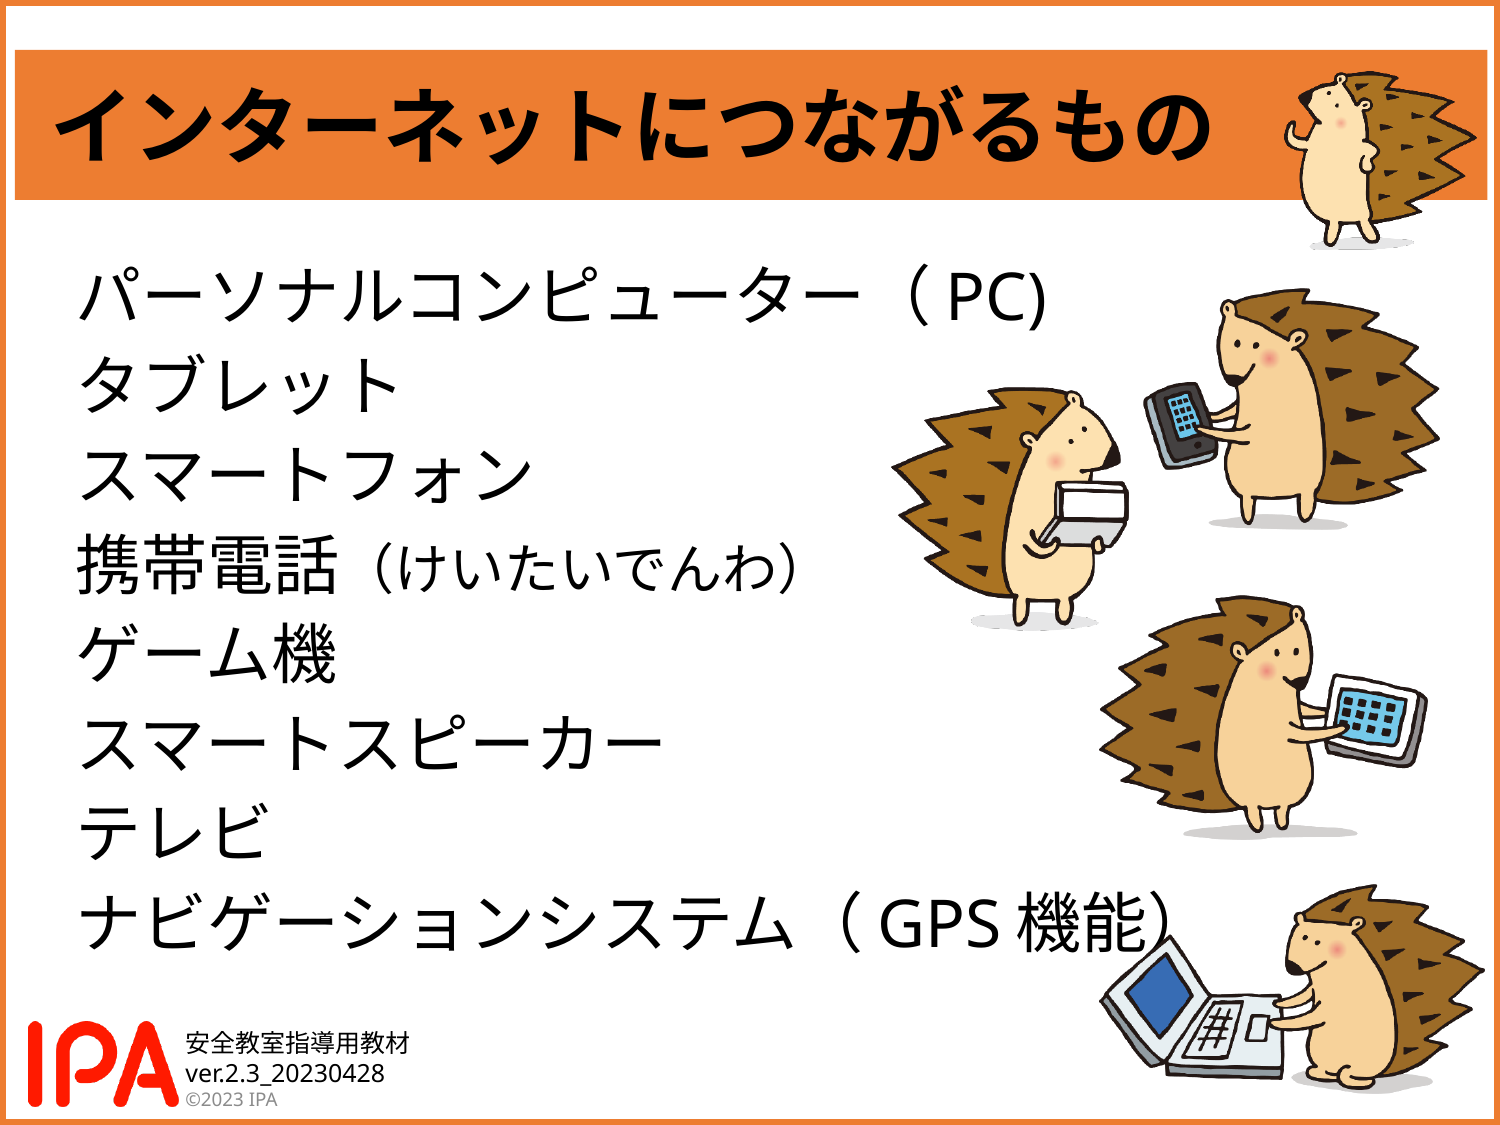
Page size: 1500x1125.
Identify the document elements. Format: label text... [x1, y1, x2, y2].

title インターネットにつながるもの [35, 65, 1341, 195]
picture [890, 387, 1428, 840]
picture [28, 1021, 179, 1107]
picture [1099, 884, 1485, 1094]
picture [1284, 71, 1477, 250]
picture [1143, 288, 1440, 530]
list パーソナルコンピューター（PC) タブレット スマートフォン 携帯電話（けいたいでんわ） ゲーム機 スマートスピーカー テレビ ナビゲーションシステム（GPS機能） [60, 256, 1354, 970]
